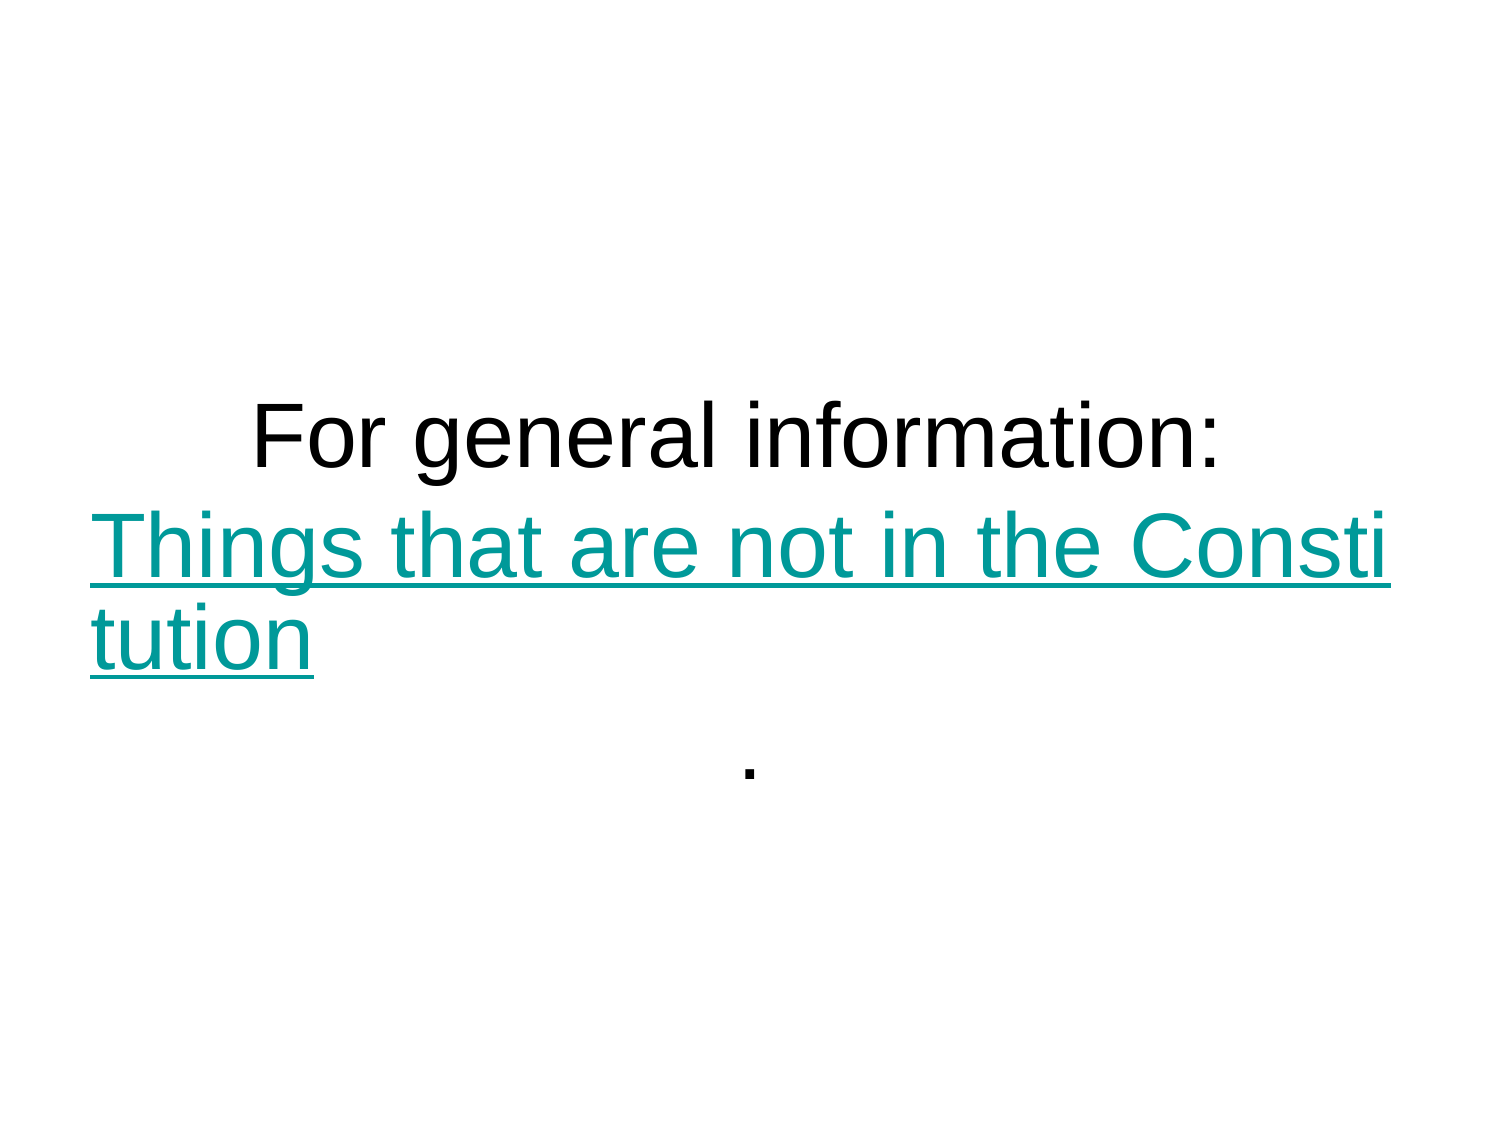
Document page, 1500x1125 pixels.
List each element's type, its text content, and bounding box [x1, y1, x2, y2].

title For general information: Things that are not in the Constitution. [74, 44, 1426, 1038]
